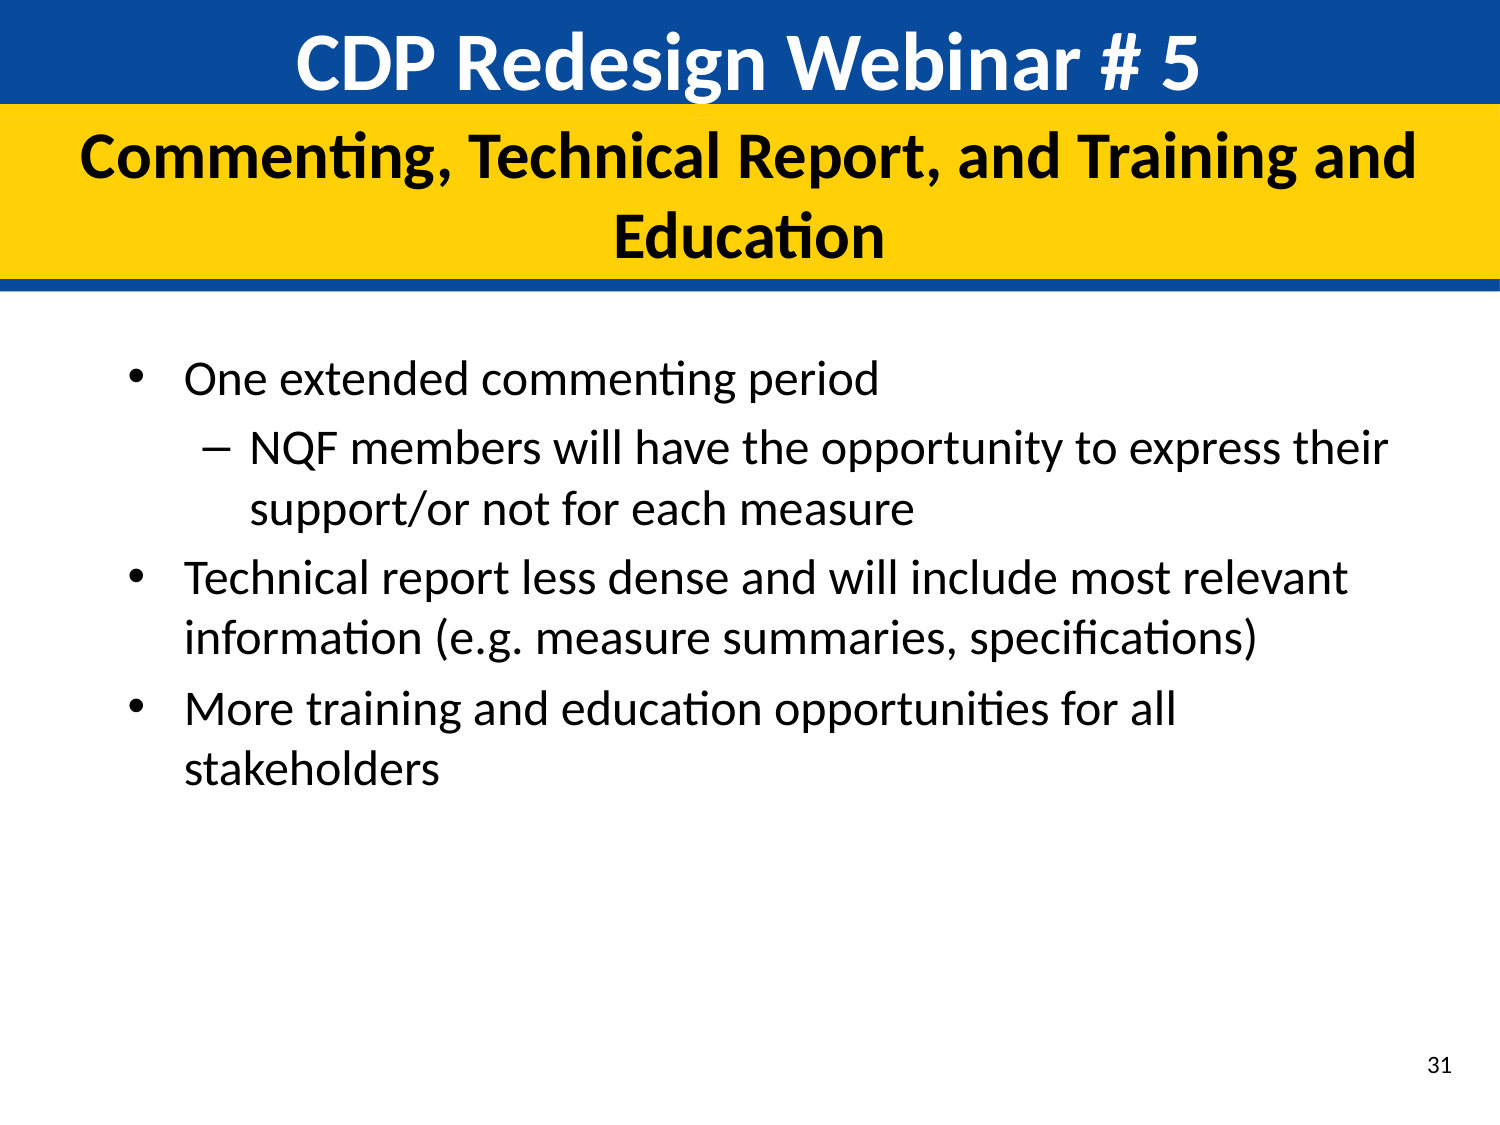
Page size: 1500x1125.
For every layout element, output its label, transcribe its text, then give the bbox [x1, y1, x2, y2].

title CDP Redesign Webinar # 5 [0, 0, 1500, 104]
text_box Commenting, Technical Report, and Training and Education [0, 118, 1500, 279]
text_box One extended commenting period NQF members will have the opportunity to express their support/or not for each measure Technical report less dense and will include most relevant information (e.g. measure summaries, specifications) More training and education opportunities for all stakeholders [112, 337, 1435, 1063]
